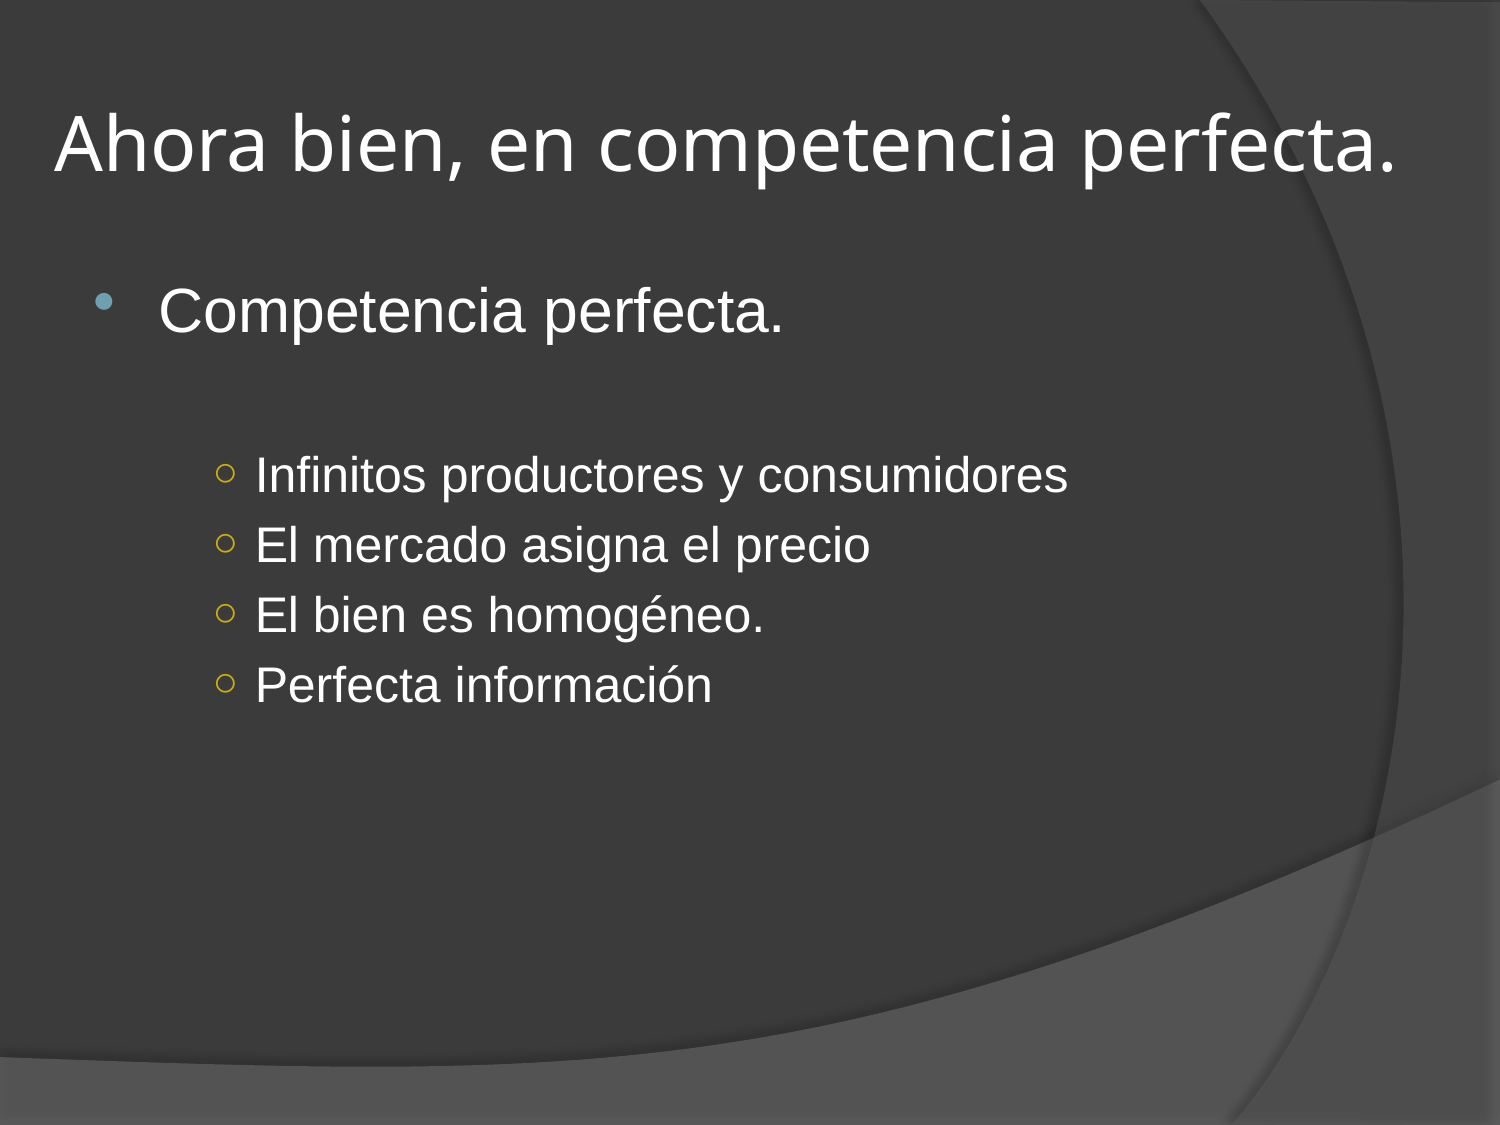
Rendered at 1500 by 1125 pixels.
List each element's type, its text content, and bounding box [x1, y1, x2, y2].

title Ahora bien, en competencia perfecta. [46, 46, 1465, 235]
list Competencia perfecta. Infinitos productores y consumidores El mercado asigna el precio El bien es homogéneo. Perfecta información [75, 262, 1300, 1005]
